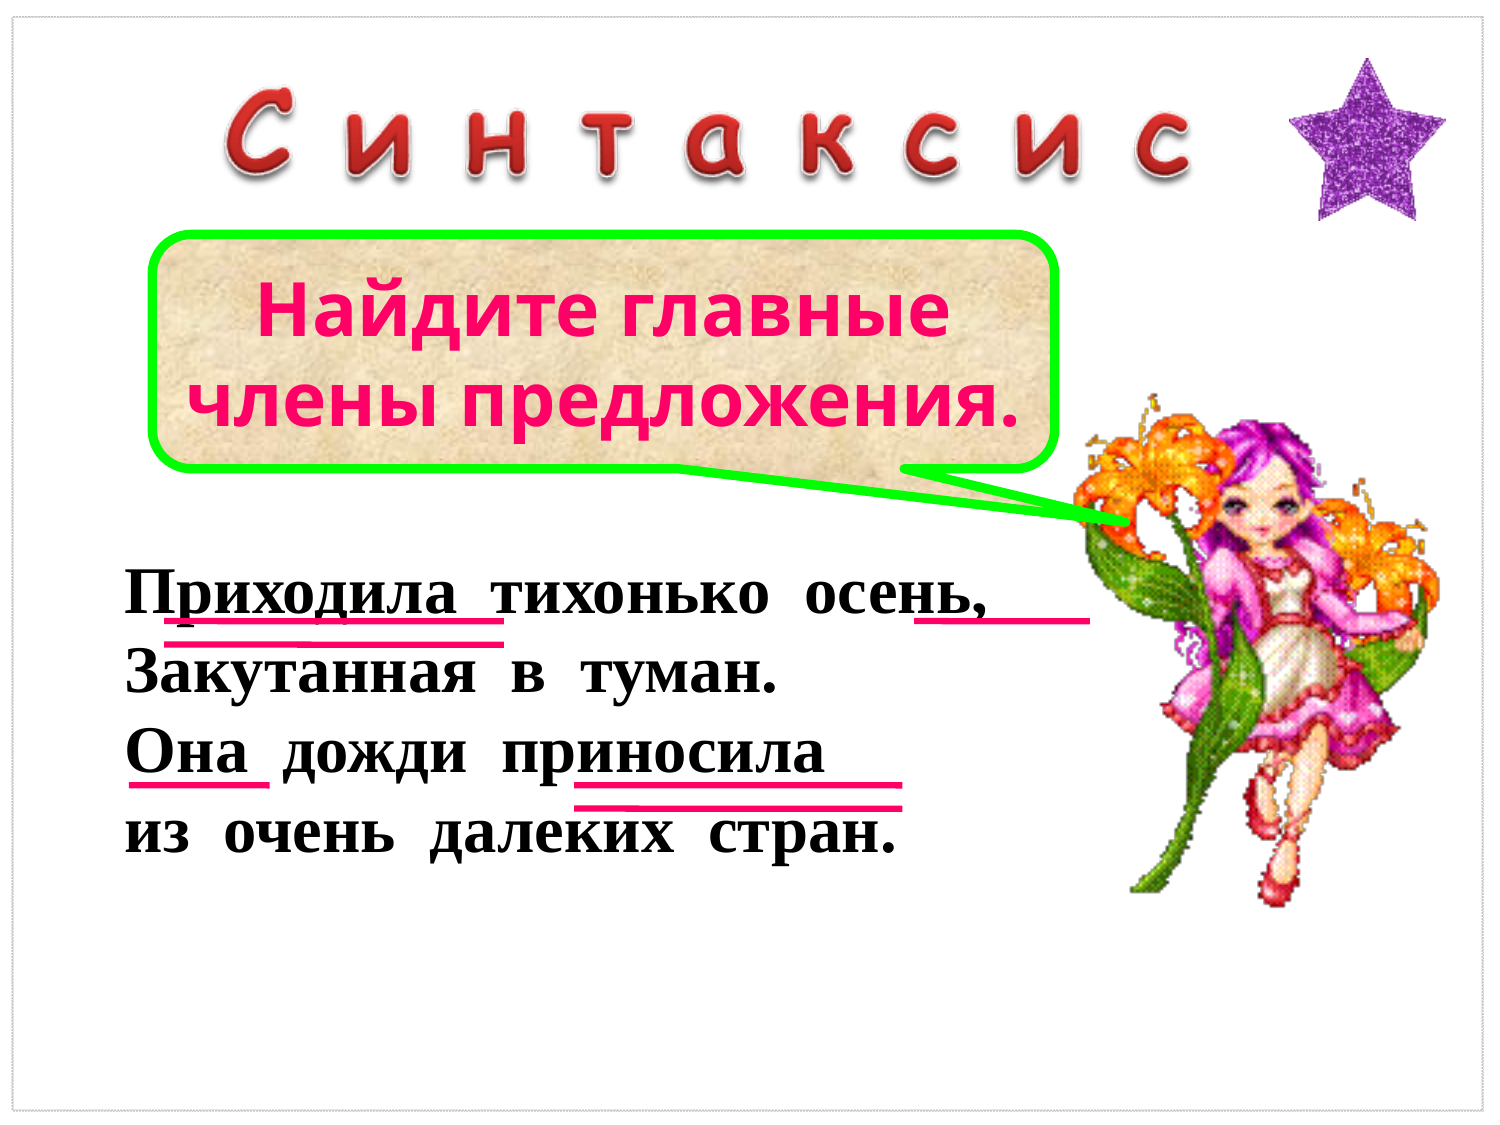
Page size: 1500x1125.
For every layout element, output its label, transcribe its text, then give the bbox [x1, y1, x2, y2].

text_box Найдите главные члены предложения. [150, 232, 1061, 517]
picture [1288, 58, 1446, 222]
text_box Приходила тихонько осень, Закутанная в туман. Она дожди приносила из очень далеких стран. [35, 538, 1061, 874]
picture [1066, 386, 1446, 915]
picture [143, 25, 1275, 221]
